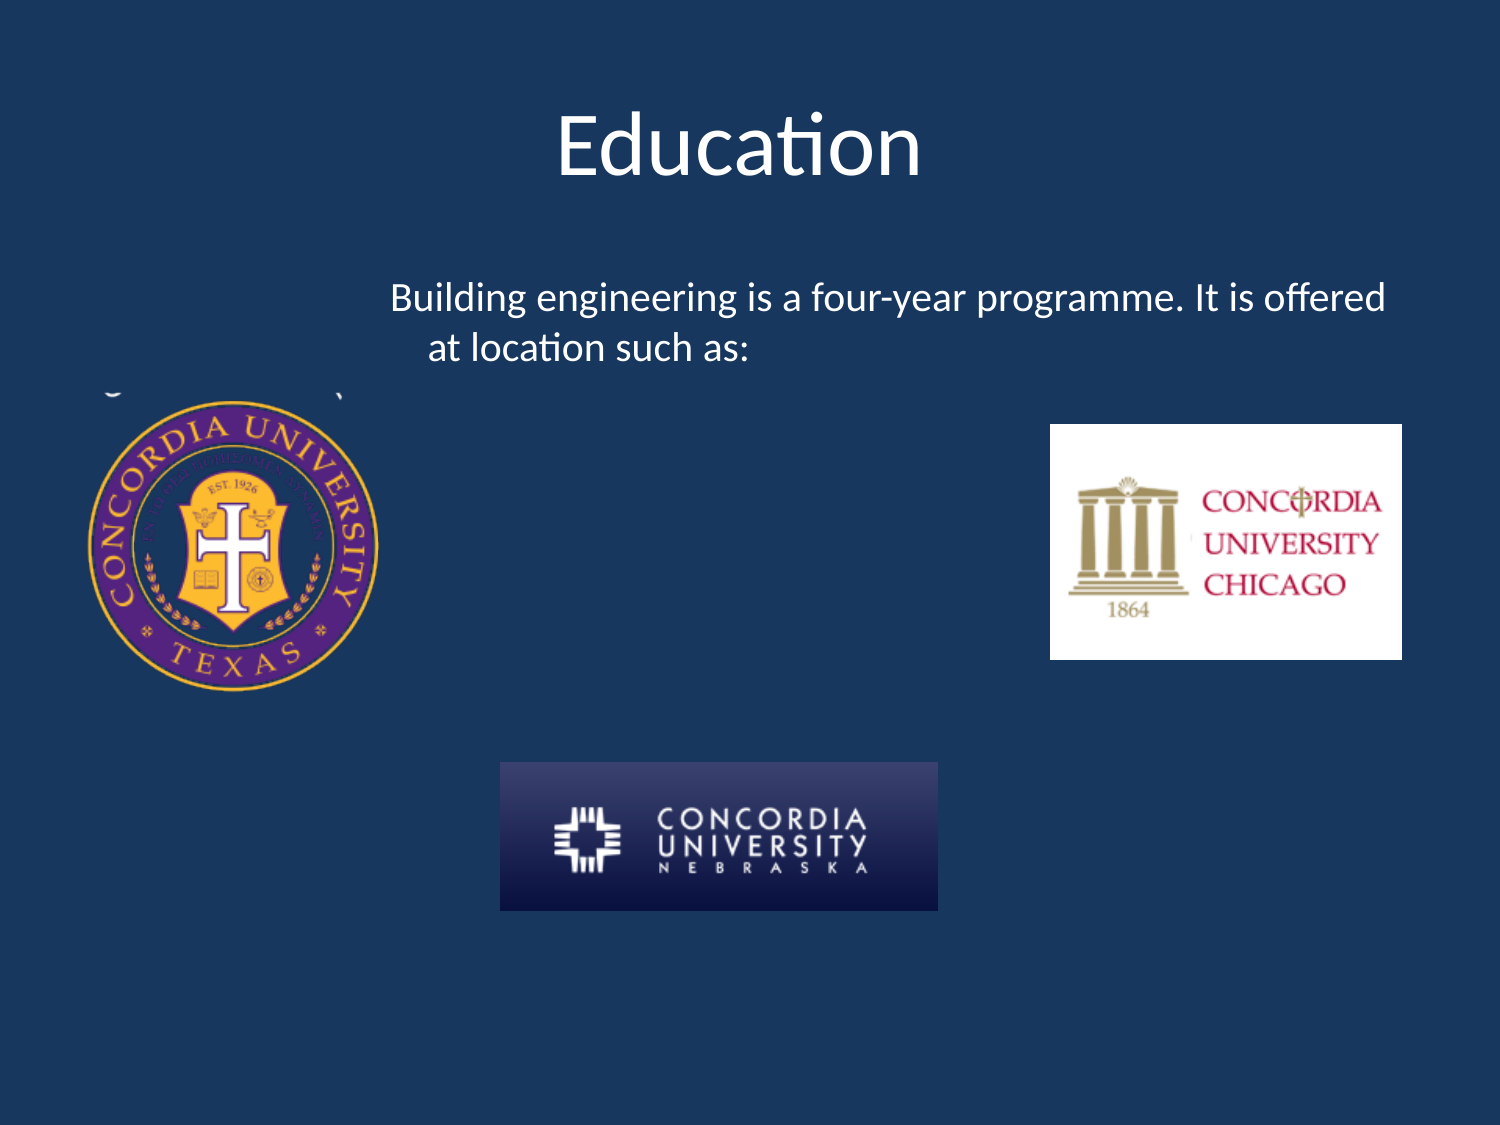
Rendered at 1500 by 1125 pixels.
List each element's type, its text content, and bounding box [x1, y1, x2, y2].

list Building engineering is a four-year programme. It is offered at location such as: [75, 262, 1425, 1005]
picture [1049, 424, 1402, 660]
picture [74, 387, 388, 710]
title Education [75, 45, 1425, 233]
picture [499, 762, 938, 912]
